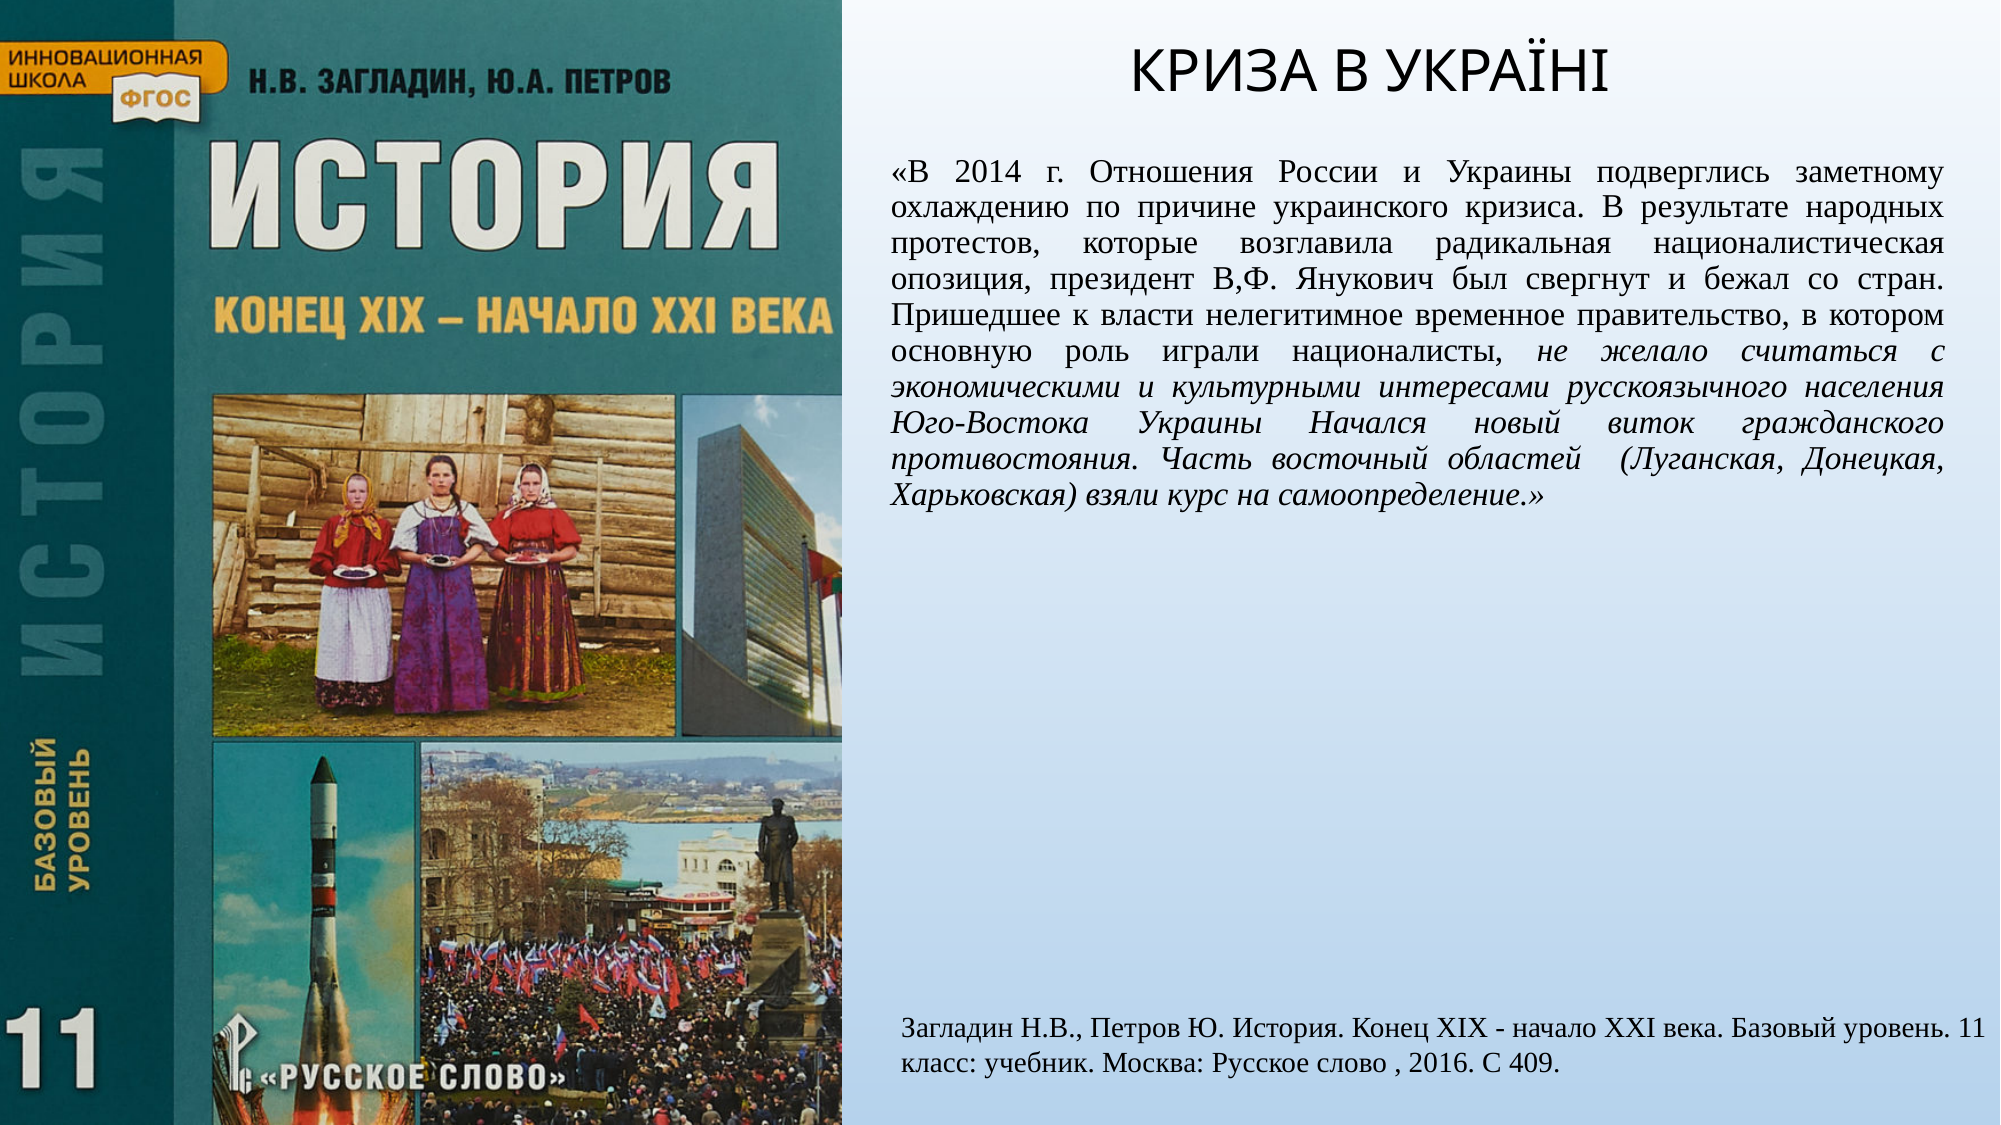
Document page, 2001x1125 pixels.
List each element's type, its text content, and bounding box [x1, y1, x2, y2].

text_box Загладин Н.В., Петров Ю. История. Конец XIX - начало XXI века. Базовый уровень. 11 класс: учебник. Москва: Русское слово , 2016. С 409. [886, 1000, 2000, 1086]
title КРИЗА В УКРАЇНІ [1114, 0, 1723, 145]
picture [0, 0, 842, 1125]
list «В 2014 г. Отношения России и Украины подверглись заметному охлаждению по причине украинского кризиса. В результате народных протестов, которые возглавила радикальная националистическая опозиция, президент В,Ф. Янукович был свергнут и бежал со стран. Пришедшее к власти нелегитимное временное правительство, в котором основную роль играли националисты, не желало считаться с экономическими и культурными интересами русскоязычного населения Юго-Востока Украины Начался новый виток гражданского противостояния. Часть восточный областей (Луганская, Донецкая, Харьковская) взяли курс на самоопределение.» [875, 145, 1962, 557]
